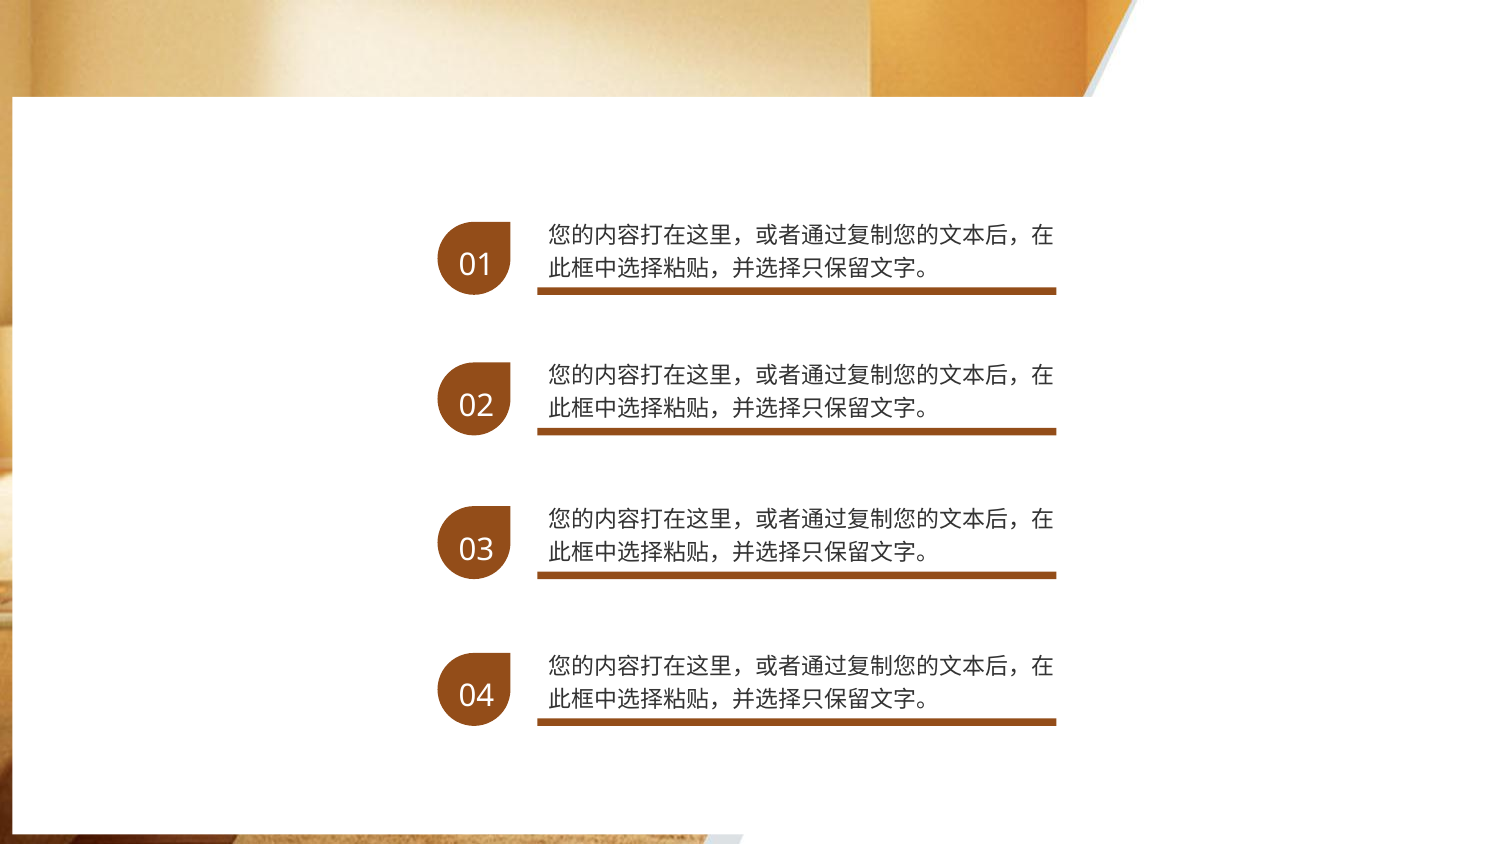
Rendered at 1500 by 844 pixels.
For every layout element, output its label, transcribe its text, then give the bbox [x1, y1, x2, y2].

text_box 03 [447, 515, 528, 572]
text_box [535, 426, 1058, 438]
text_box [449, 572, 499, 582]
text_box 您的内容打在这里，或者通过复制您的文本后，在此框中选择粘贴，并选择只保留文字。 [537, 349, 1069, 427]
text_box 02 [447, 371, 528, 428]
picture [0, 0, 1500, 844]
text_box [435, 650, 513, 717]
text_box [435, 504, 513, 571]
text_box [535, 570, 1058, 581]
text_box [448, 428, 500, 438]
text_box 您的内容打在这里，或者通过复制您的文本后，在此框中选择粘贴，并选择只保留文字。 [537, 493, 1069, 571]
text_box [449, 719, 499, 728]
text_box [435, 360, 513, 427]
text_box [435, 219, 513, 286]
text_box [535, 285, 1058, 297]
text_box [535, 716, 1058, 728]
text_box 您的内容打在这里，或者通过复制您的文本后，在此框中选择粘贴，并选择只保留文字。 [537, 209, 1069, 287]
text_box 您的内容打在这里，或者通过复制您的文本后，在此框中选择粘贴，并选择只保留文字。 [537, 640, 1069, 718]
text_box 04 [447, 662, 528, 719]
text_box 01 [447, 231, 528, 288]
text_box [449, 288, 499, 297]
